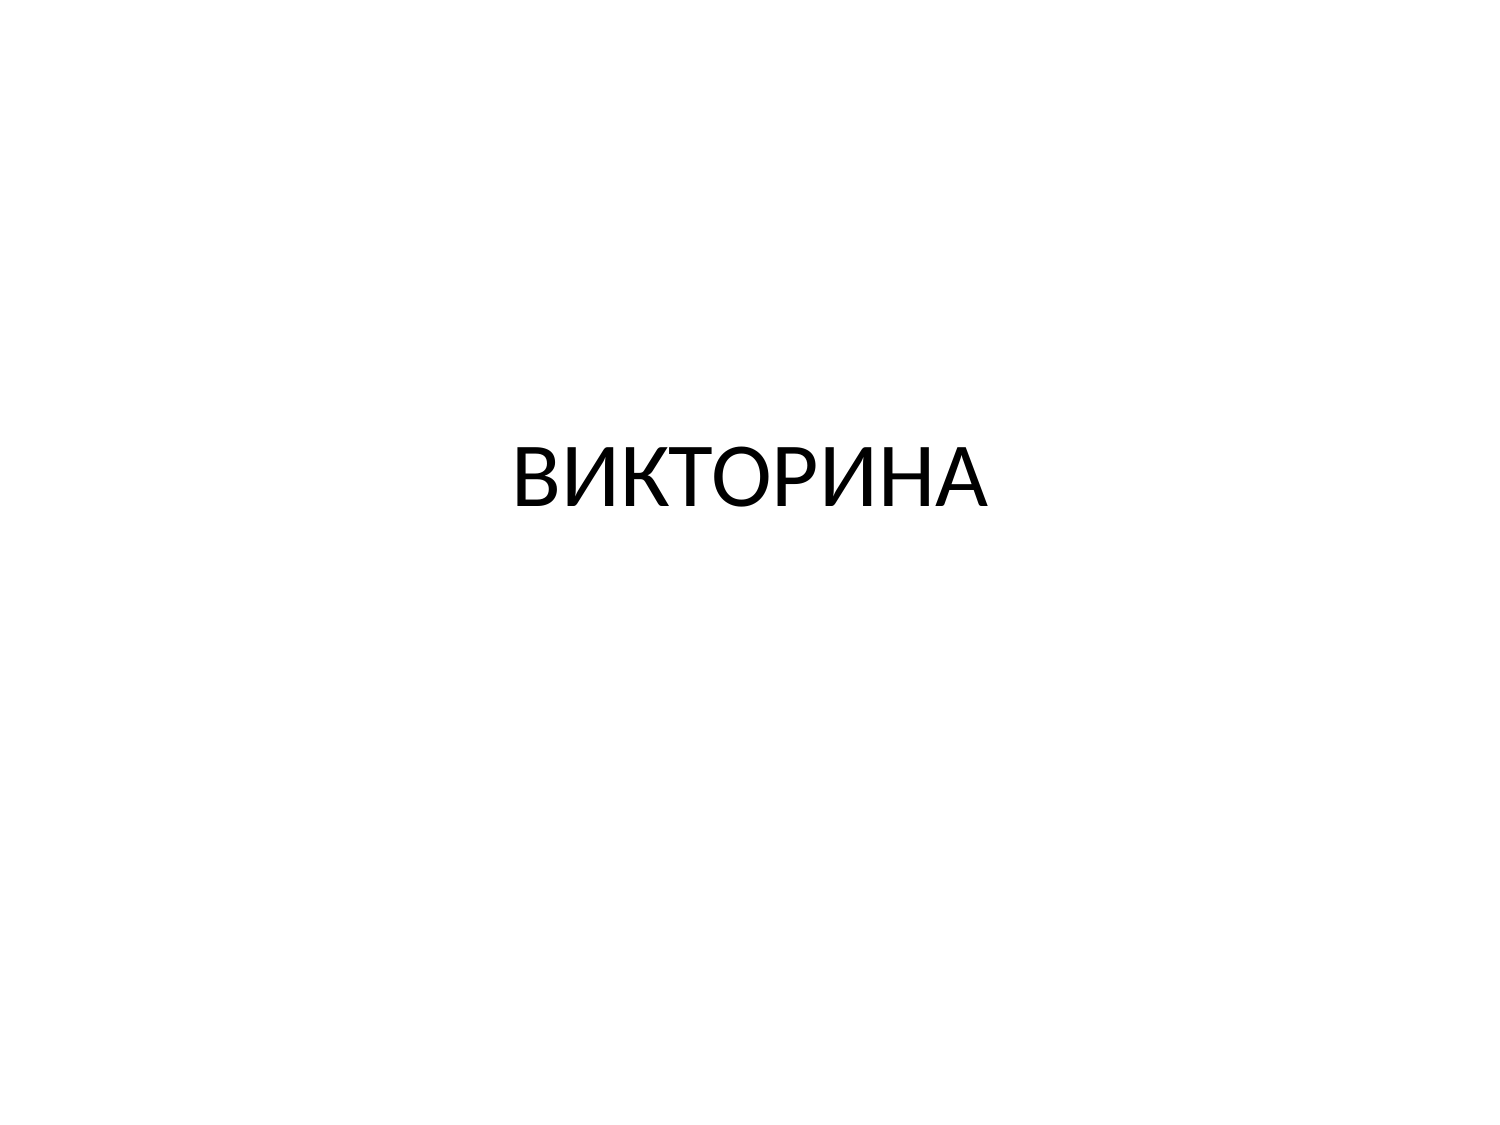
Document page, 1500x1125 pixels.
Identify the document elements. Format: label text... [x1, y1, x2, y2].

title ВИКТОРИНА [112, 349, 1388, 591]
